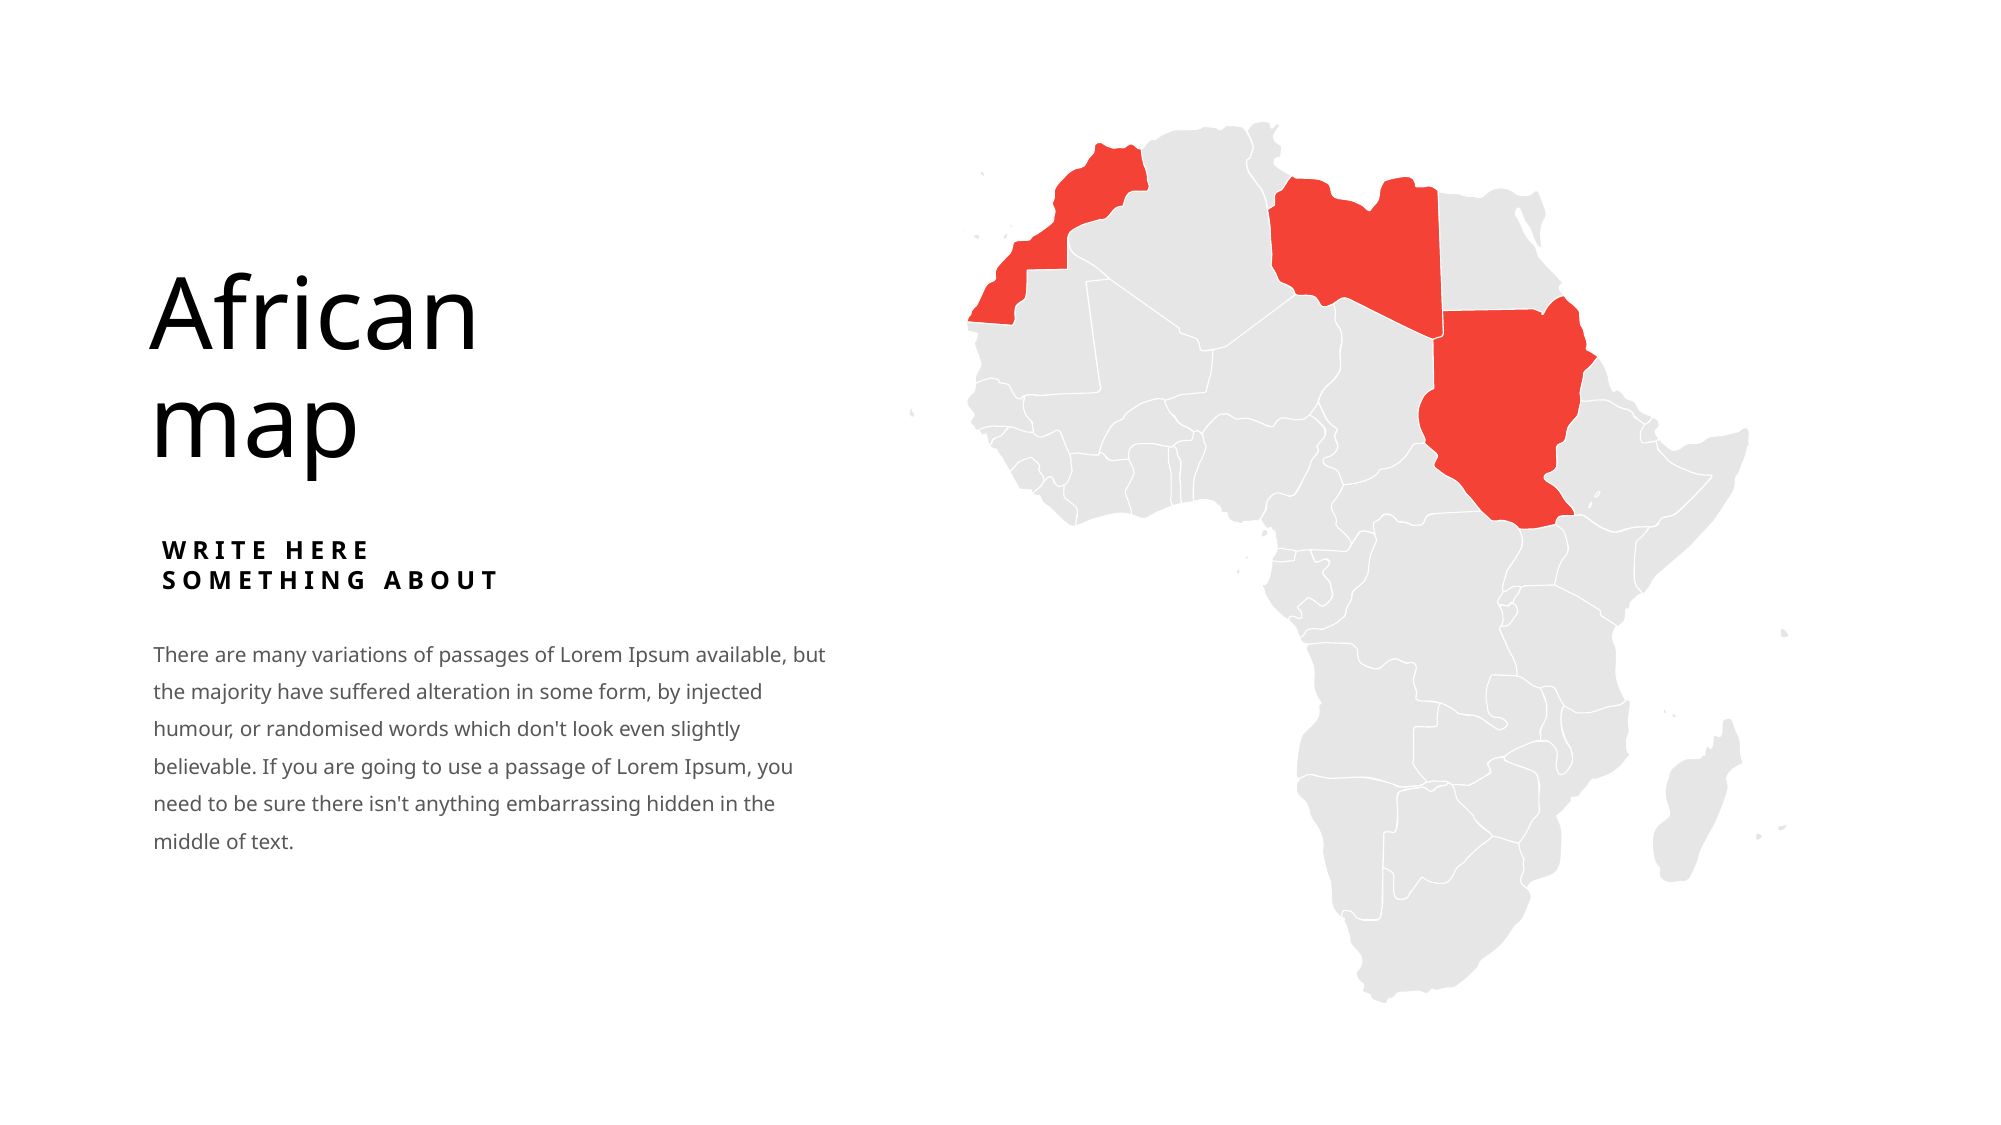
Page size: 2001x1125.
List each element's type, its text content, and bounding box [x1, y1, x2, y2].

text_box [909, 120, 1791, 1005]
text_box African map [149, 256, 909, 499]
text_box WRITE HERE SOMETHING ABOUT [161, 527, 497, 602]
text_box There are many variations of passages of Lorem Ipsum available, but the majority have suffered alteration in some form, by injected humour, or randomised words which don't look even slightly believable. If you are going to use a passage of Lorem Ipsum, you need to be sure there isn't anything embarrassing hidden in the middle of text. [153, 621, 832, 861]
